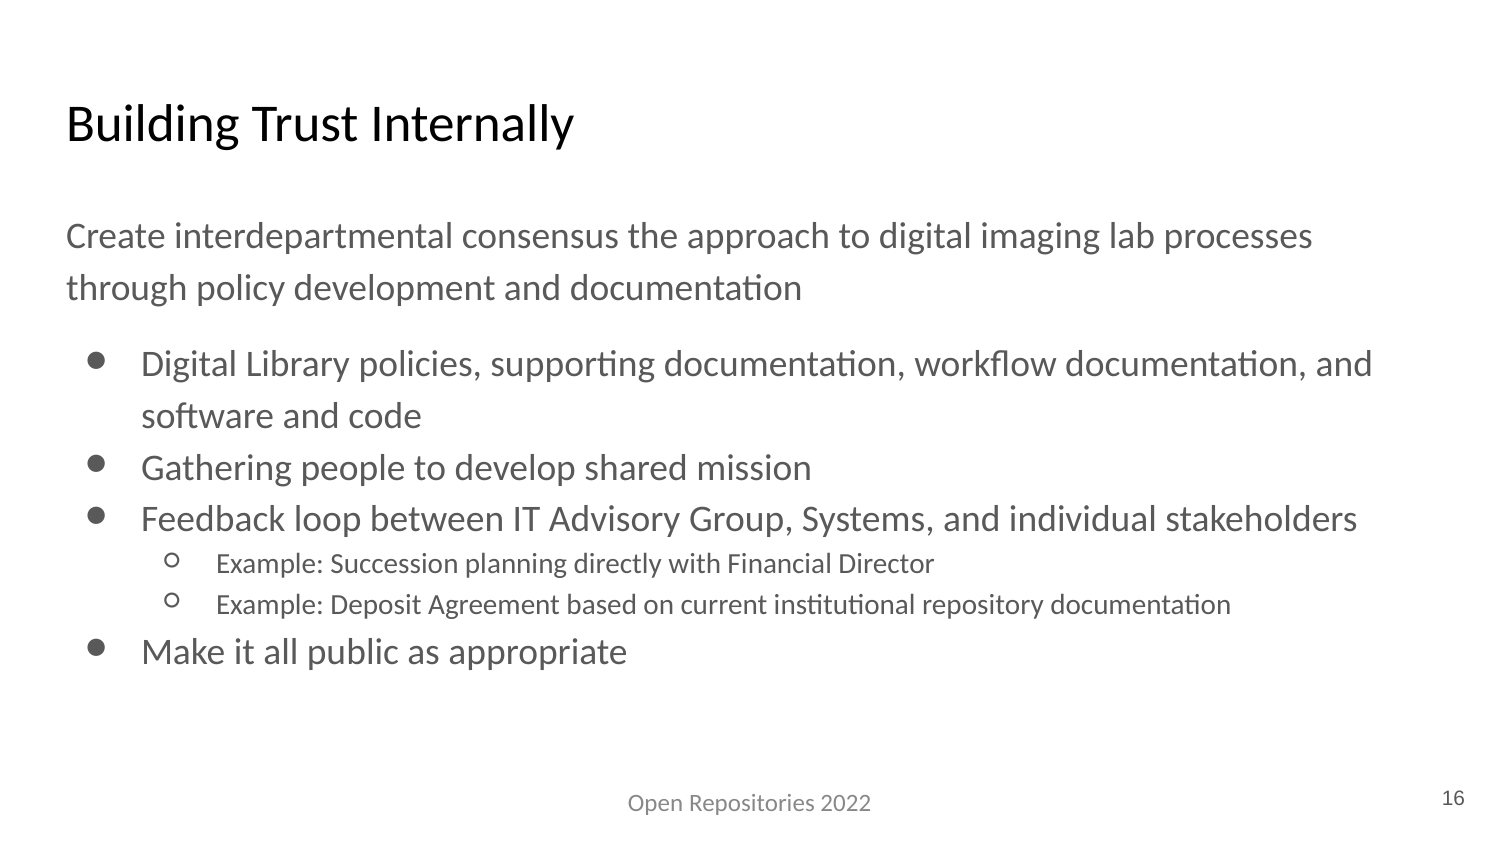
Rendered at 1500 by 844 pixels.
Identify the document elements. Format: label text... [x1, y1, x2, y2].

title Building Trust Internally [51, 72, 1449, 167]
list Create interdepartmental consensus the approach to digital imaging lab processes through policy development and documentation Digital Library policies, supporting documentation, workflow documentation, and software and code Gathering people to develop shared mission Feedback loop between IT Advisory Group, Systems, and individual stakeholders Example: Succession planning directly with Financial Director Example: Deposit Agreement based on current institutional repository documentation Make it all public as appropriate [51, 189, 1449, 750]
slide_number 16 [1389, 764, 1480, 830]
